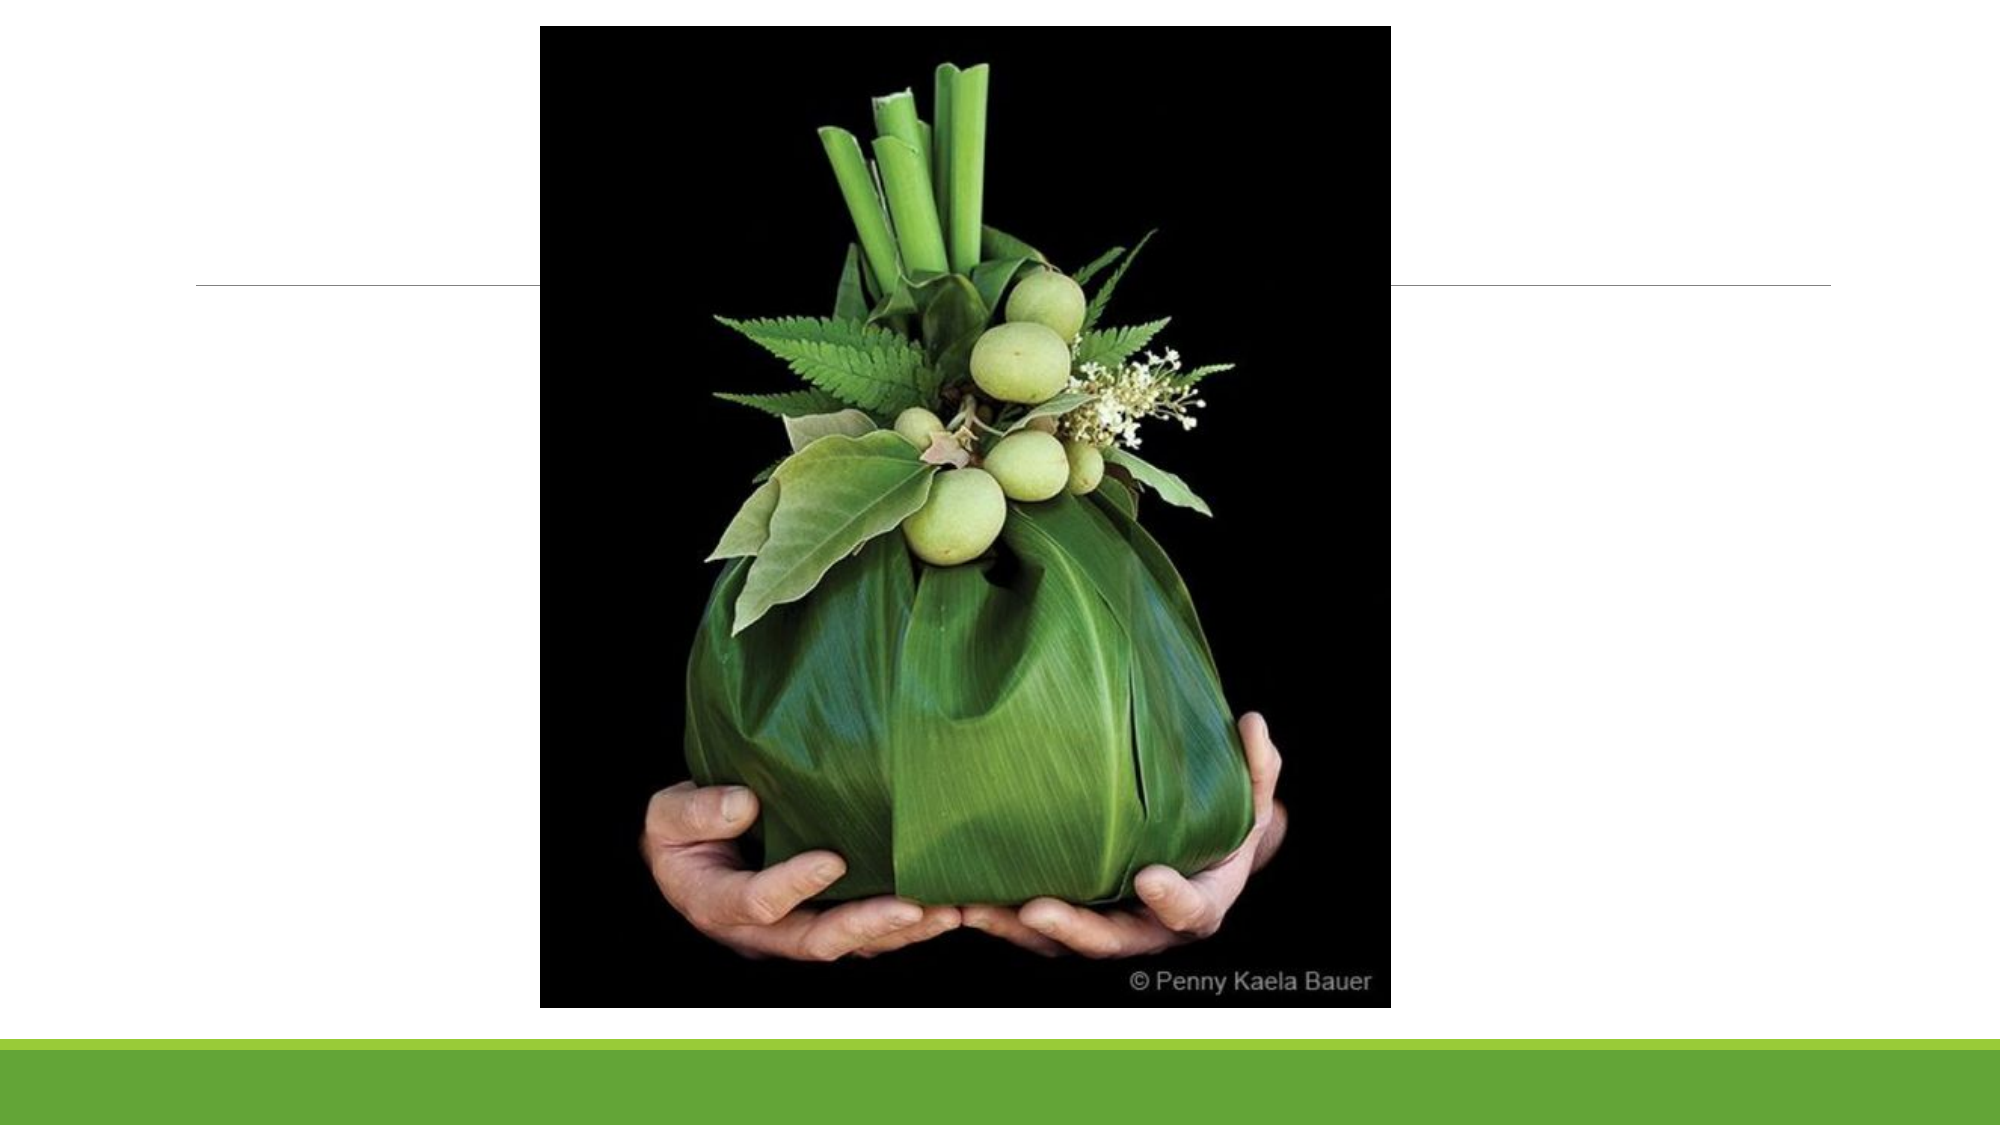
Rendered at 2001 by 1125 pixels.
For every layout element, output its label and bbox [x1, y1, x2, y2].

list [540, 26, 1391, 1008]
